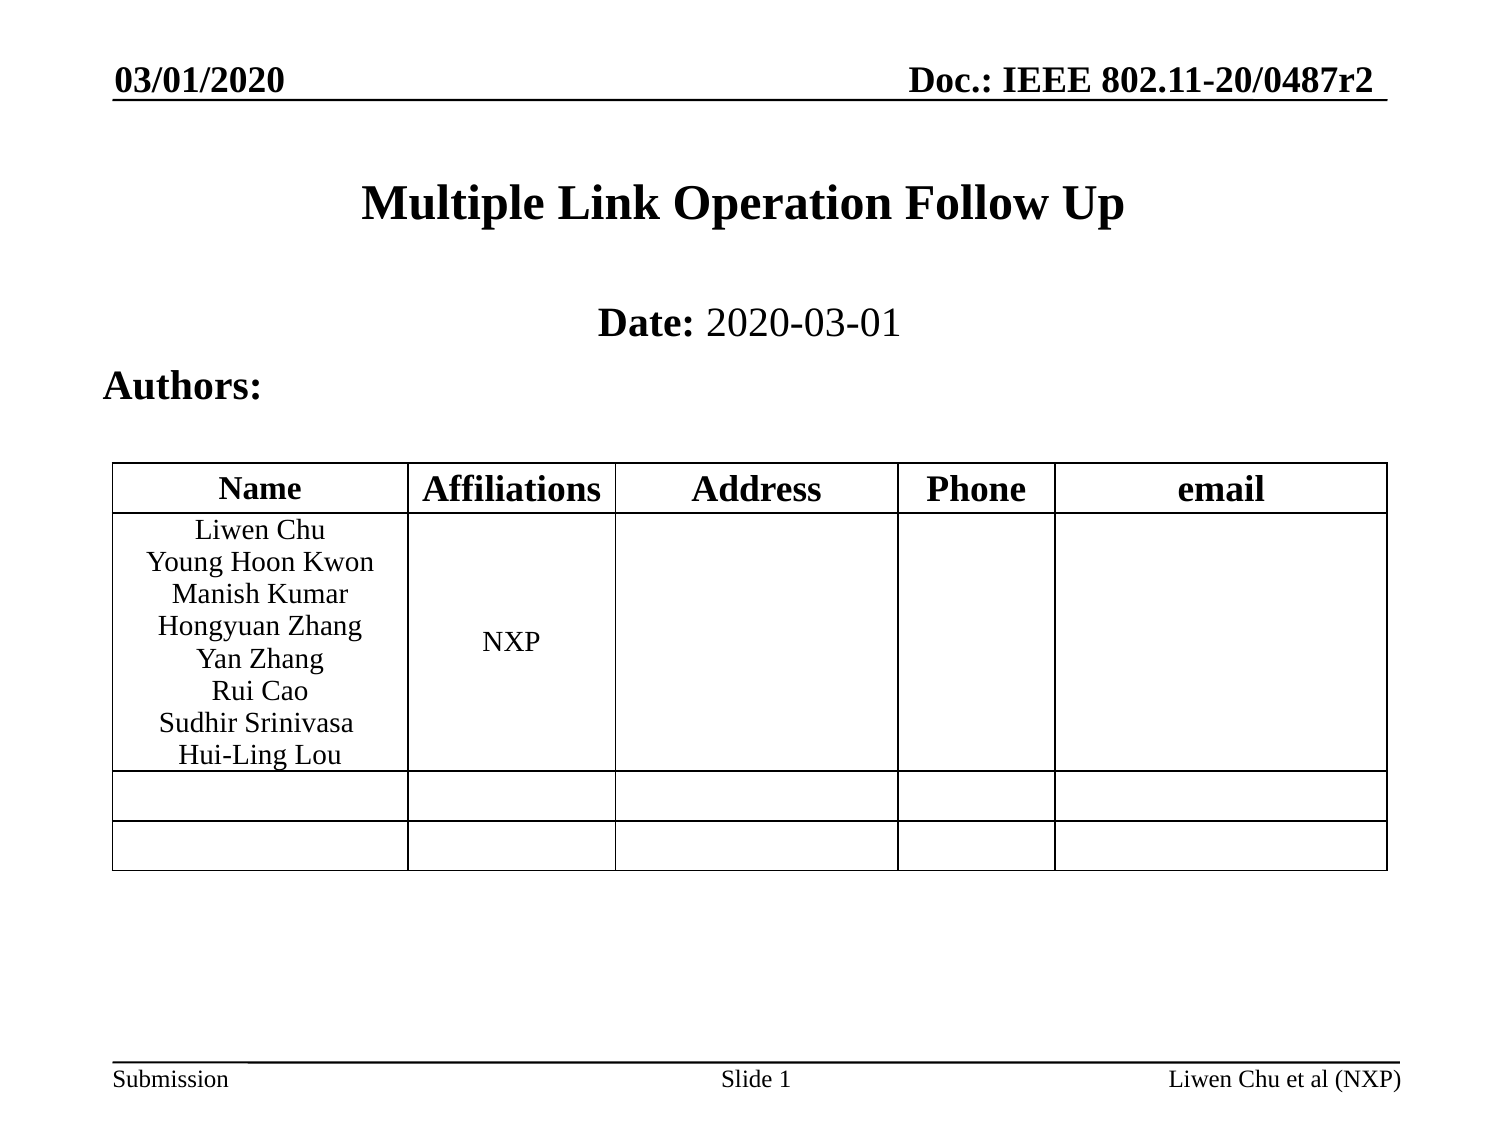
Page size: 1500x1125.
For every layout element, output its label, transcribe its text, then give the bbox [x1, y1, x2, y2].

list Date: 2020-03-01 [112, 287, 1388, 351]
table_cell [113, 822, 407, 870]
text_box Authors: [87, 349, 325, 413]
title Multiple Link Operation Follow Up [62, 112, 1426, 288]
table_cell [1056, 514, 1386, 770]
table_header Phone [899, 464, 1054, 512]
table_cell [409, 822, 615, 870]
table_cell [1056, 772, 1386, 820]
table_cell [616, 514, 897, 770]
table_cell [899, 822, 1054, 870]
table_cell Liwen Chu Young Hoon Kwon Manish Kumar Hongyuan Zhang Yan Zhang Rui Cao Sudhir Srinivasa Hui-Ling Lou [113, 514, 407, 770]
footer Liwen Chu et al (NXP) [1165, 1061, 1402, 1093]
table_cell [113, 772, 407, 820]
slide_number Slide 1 [712, 1061, 800, 1093]
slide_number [114, 54, 288, 101]
table_cell [616, 772, 897, 820]
table_header email [1056, 464, 1386, 512]
table_header Affiliations [409, 464, 615, 512]
table_header Address [616, 464, 897, 512]
table_cell [409, 772, 615, 820]
table_cell [899, 514, 1054, 770]
table_cell [616, 822, 897, 870]
table_cell [899, 772, 1054, 820]
table_cell NXP [409, 514, 615, 770]
table_cell [1056, 822, 1386, 870]
table_header Name [113, 464, 407, 512]
